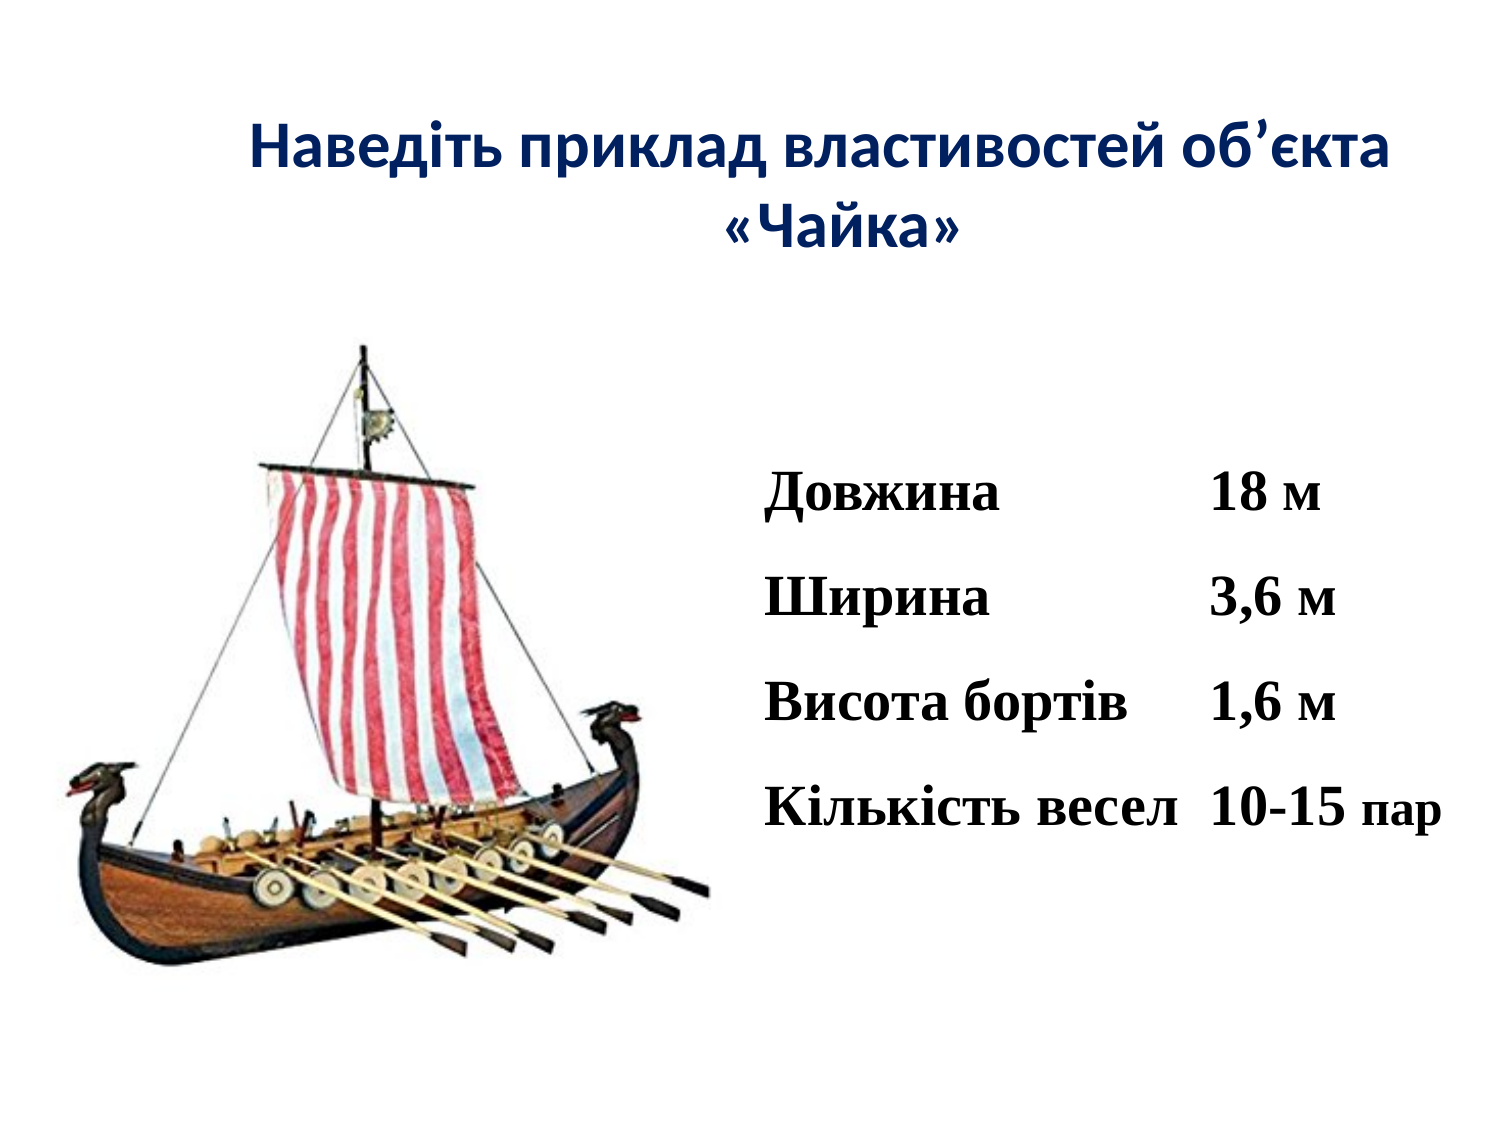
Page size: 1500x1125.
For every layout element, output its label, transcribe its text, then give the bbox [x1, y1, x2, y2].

list Наведіть приклад властивостей об’єкта «Чайка» [199, 93, 1430, 212]
picture [25, 305, 751, 1008]
text_box Довжина Ширина Висота бортів Кількість весел [755, 410, 1195, 845]
text_box 18 м 3,6 м 1,6 м 10-15 пар [1195, 410, 1465, 845]
